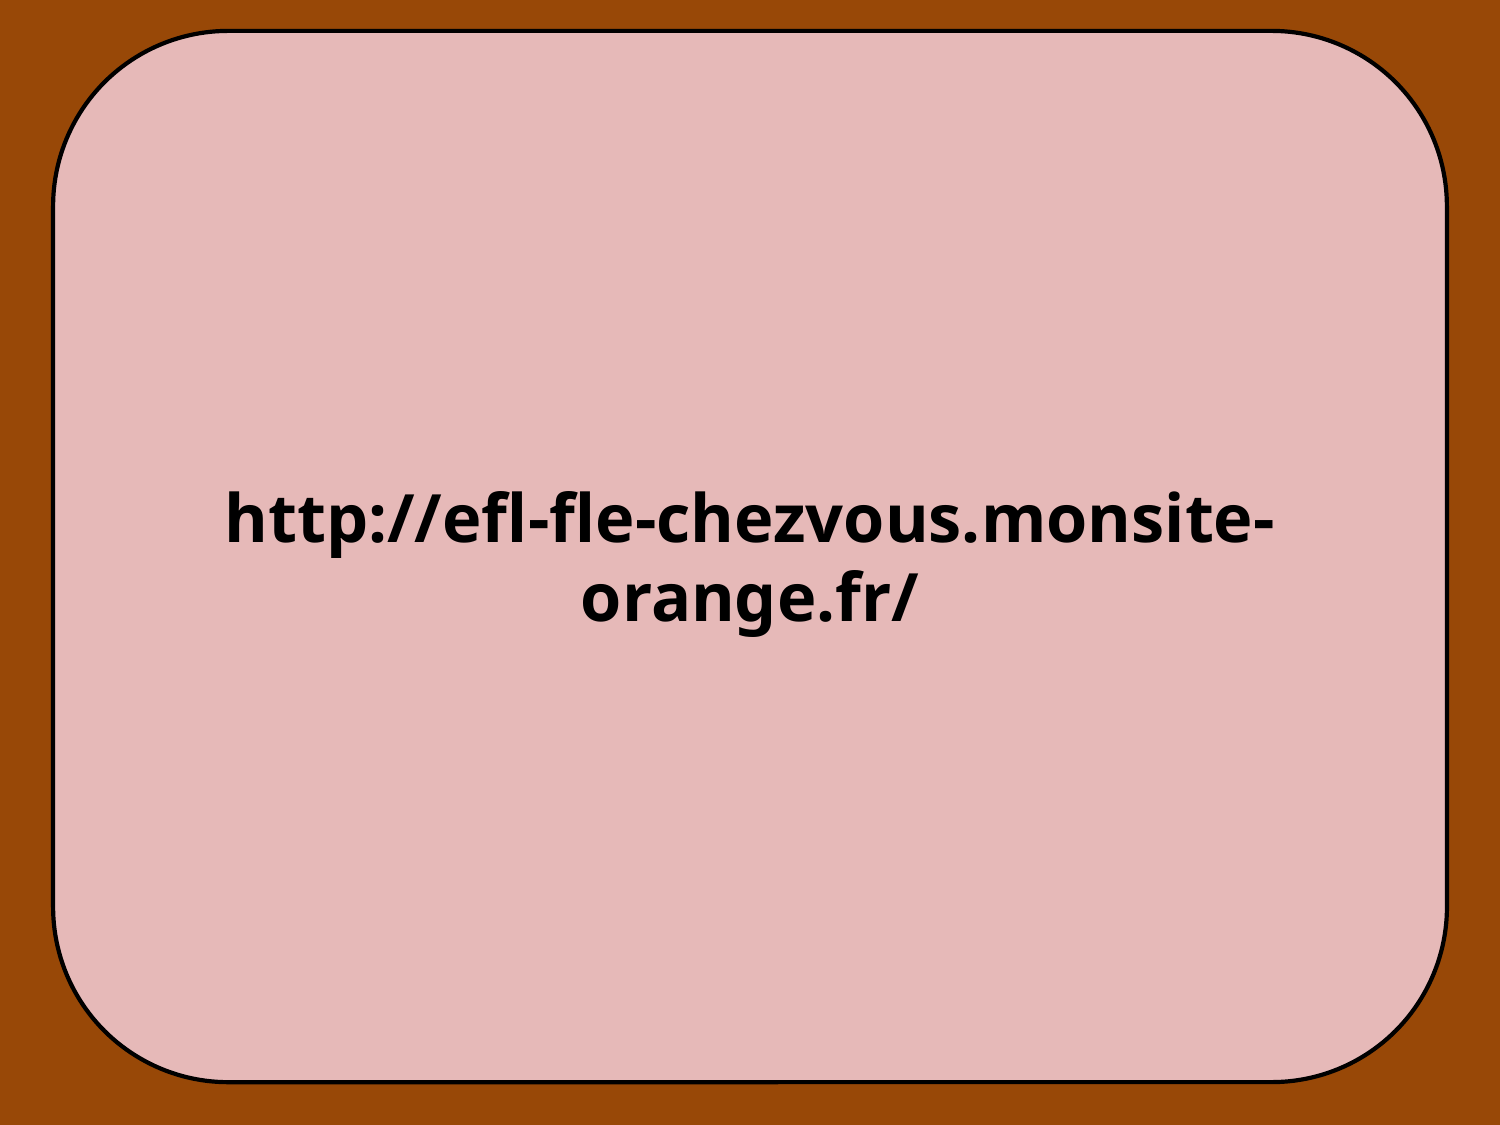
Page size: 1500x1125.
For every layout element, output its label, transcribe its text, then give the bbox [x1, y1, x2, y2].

text_box http://efl-fle-chezvous.monsite-orange.fr/ [53, 467, 1447, 643]
text_box [50, 28, 1450, 1085]
